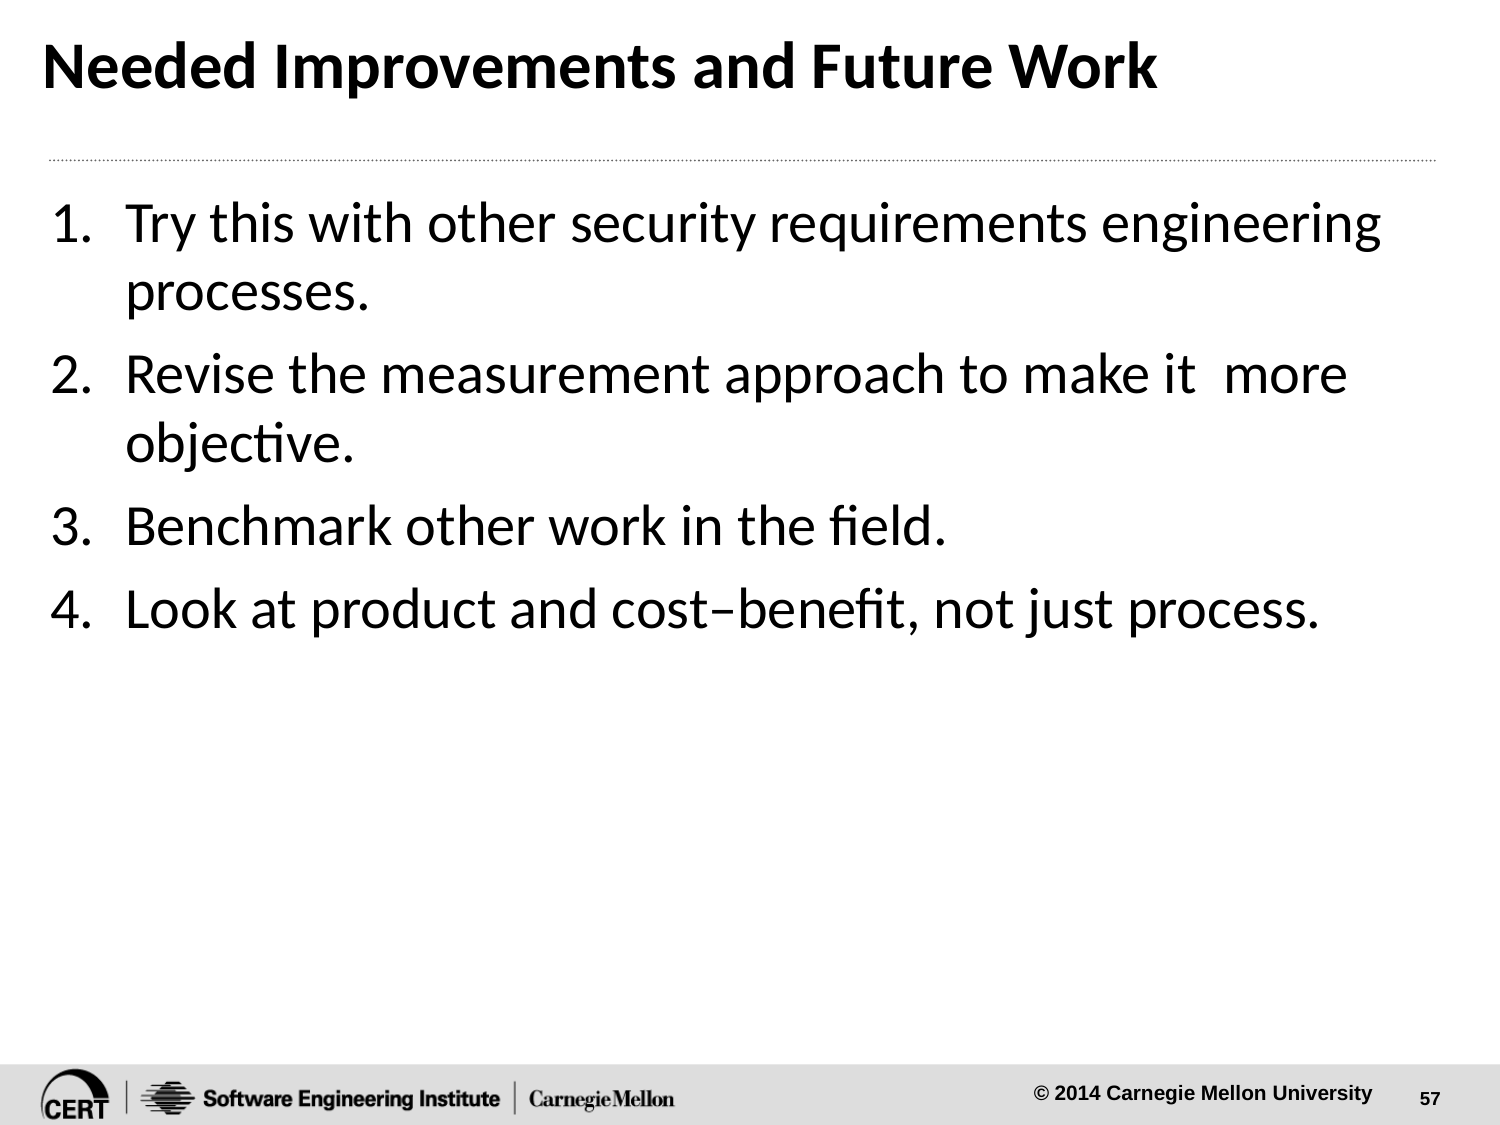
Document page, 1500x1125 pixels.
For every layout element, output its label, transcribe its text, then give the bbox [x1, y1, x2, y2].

picture [24, 1065, 688, 1125]
title Needed Improvements and Future Work [42, 37, 1434, 155]
list Try this with other security requirements engineering processes. Revise the measurement approach to make it more objective. Benchmark other work in the field. Look at product and cost–benefit, not just process. [49, 187, 1438, 1001]
